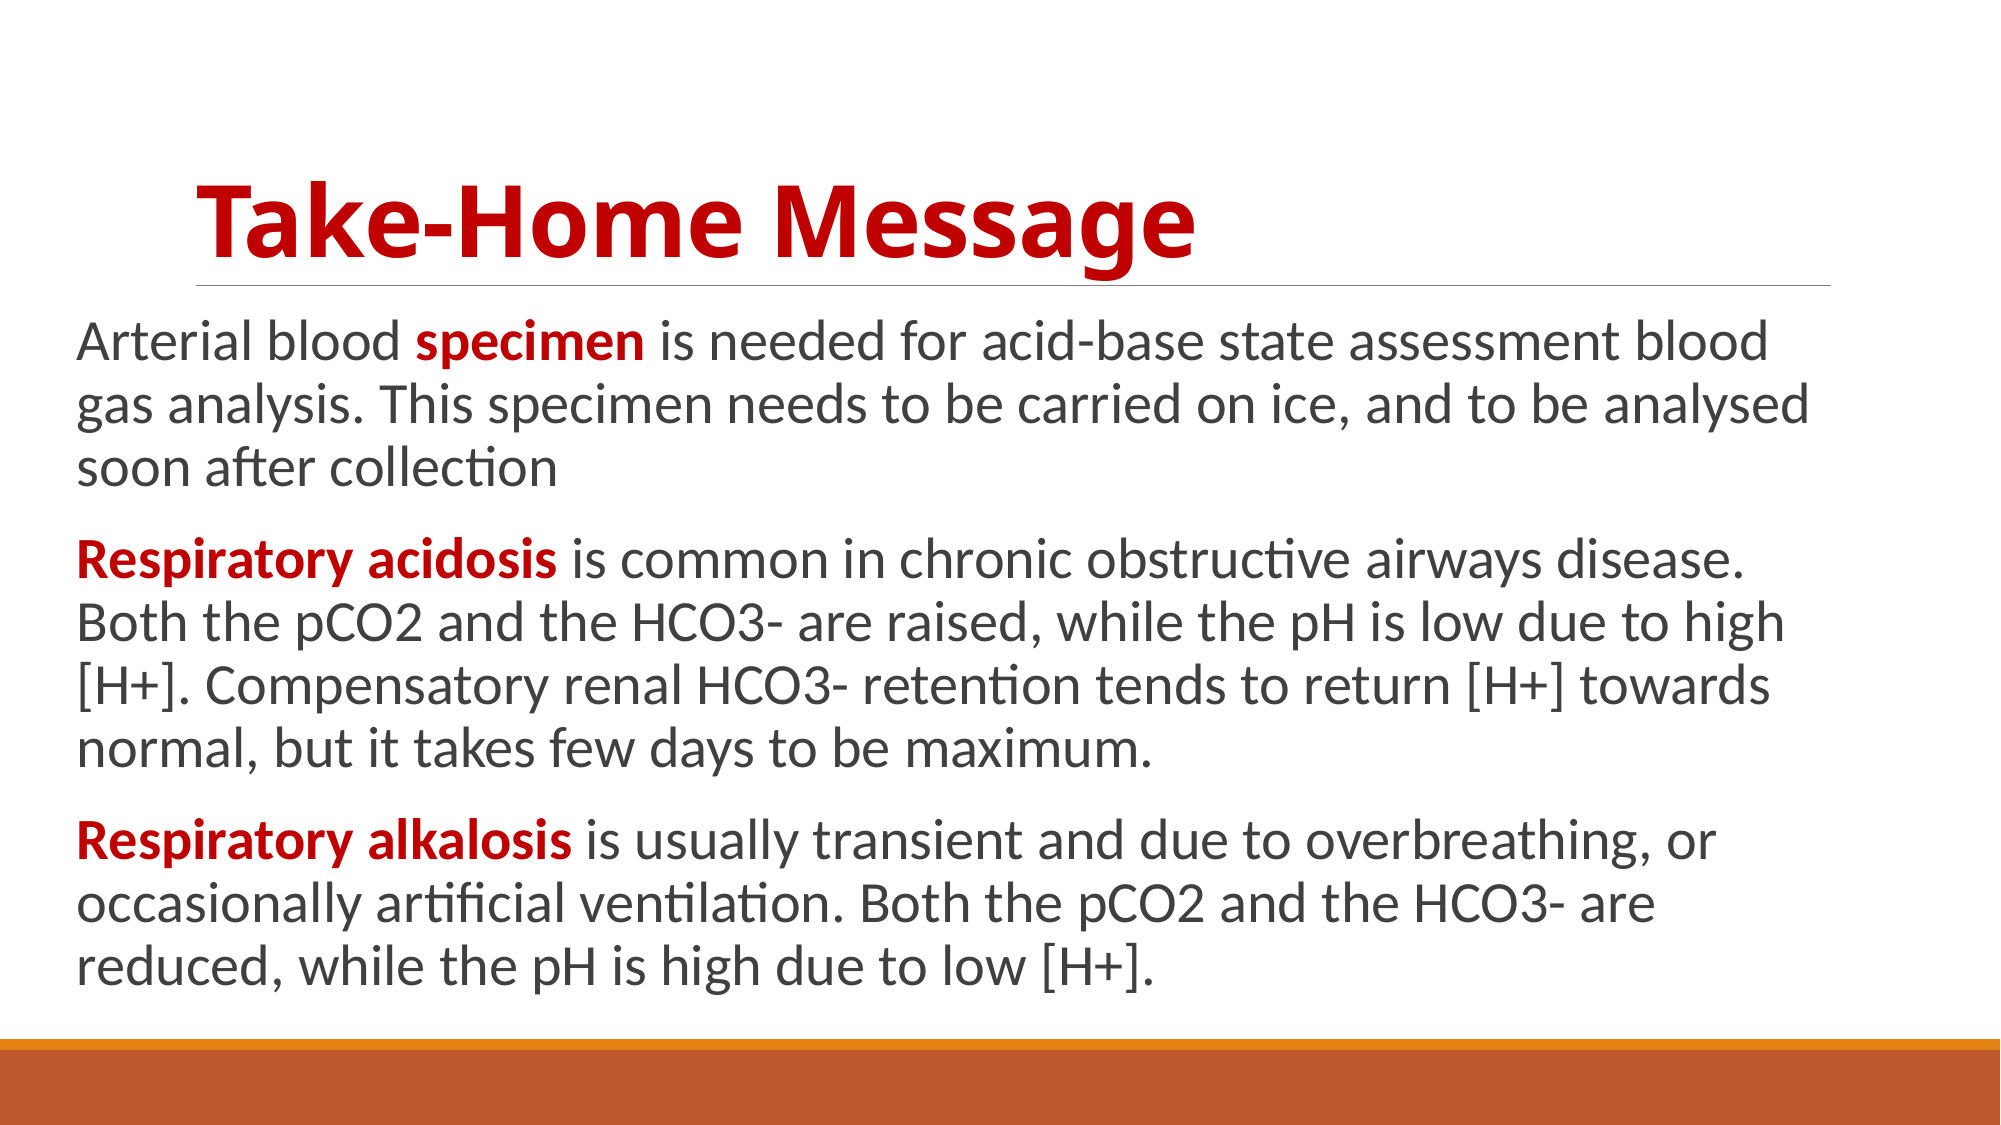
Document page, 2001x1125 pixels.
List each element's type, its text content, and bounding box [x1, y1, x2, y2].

list Arterial blood specimen is needed for acid-base state assessment blood gas analysis. This specimen needs to be carried on ice, and to be analysed soon after collection Respiratory acidosis is common in chronic obstructive airways disease. Both the pCO2 and the HCO3- are raised, while the pH is low due to high [H+]. Compensatory renal HCO3- retention tends to return [H+] towards normal, but it takes few days to be maximum. Respiratory alkalosis is usually transient and due to overbreathing, or occasionally artificial ventilation. Both the pCO2 and the HCO3- are reduced, while the pH is high due to low [H+]. [61, 302, 1830, 1031]
title Take-Home Message [180, 47, 1830, 285]
